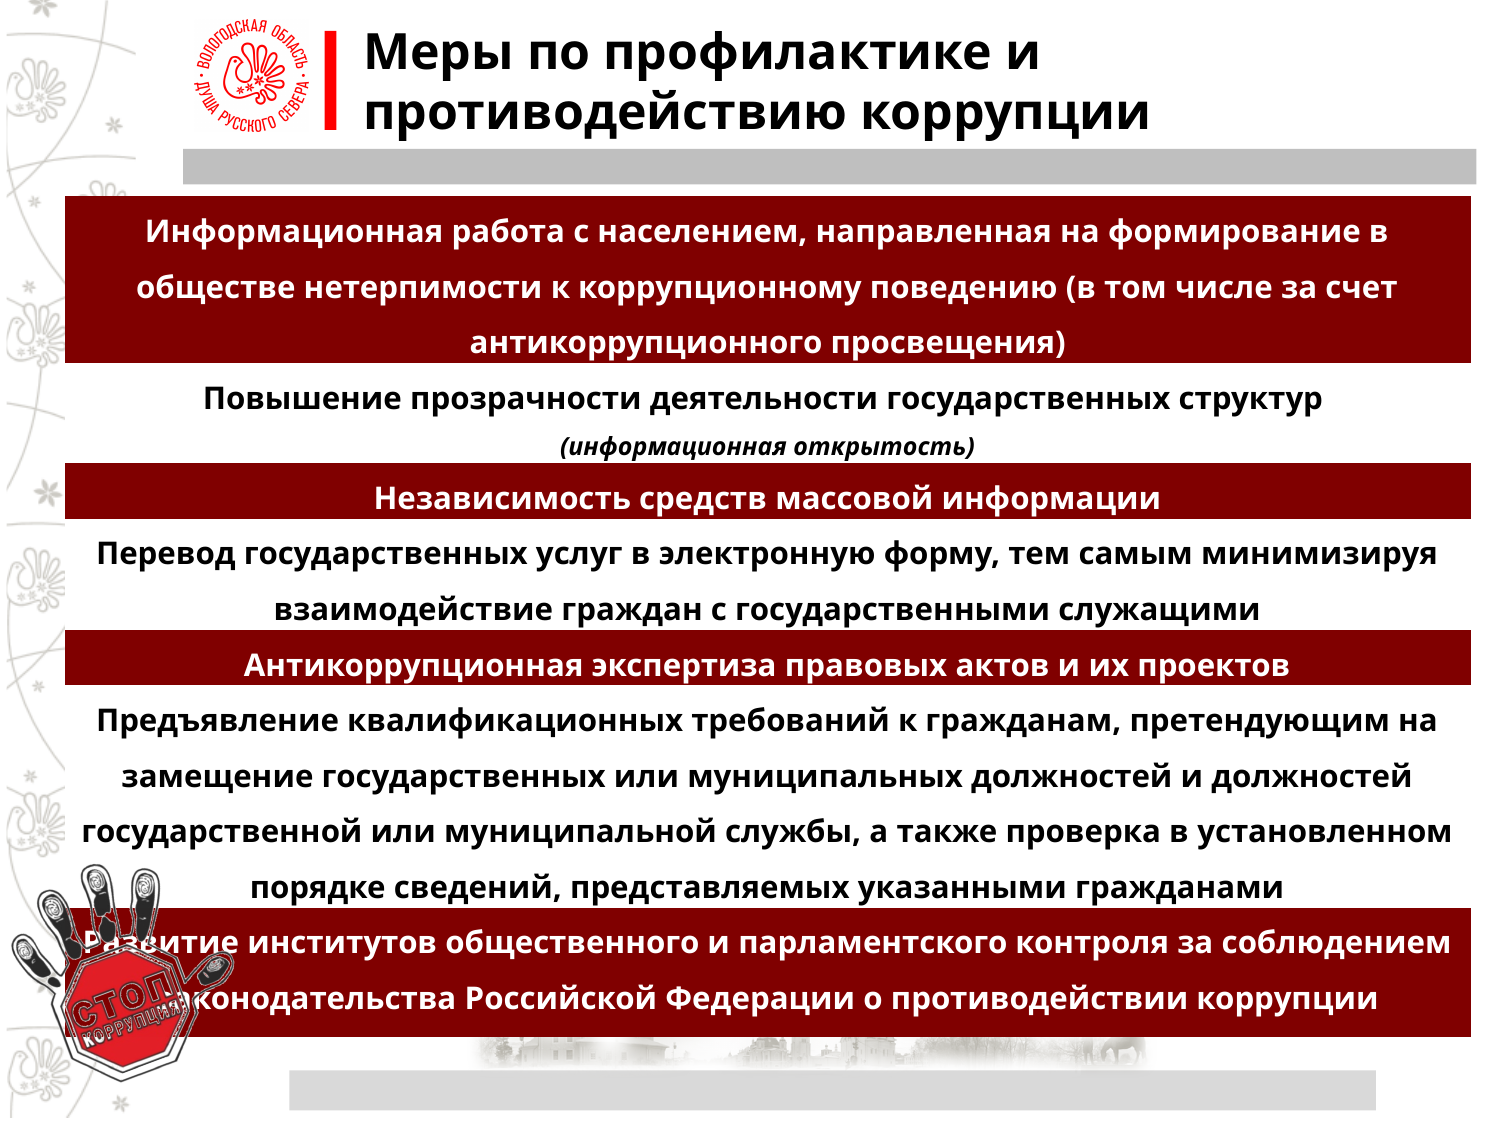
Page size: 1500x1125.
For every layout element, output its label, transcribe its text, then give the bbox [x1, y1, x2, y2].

text_box [181, 147, 1478, 186]
table_cell Развитие институтов общественного и парламентского контроля за соблюдением законодательства Российской Федерации о противодействии коррупции [281, 908, 1471, 1037]
text_box [287, 1068, 1378, 1112]
text_box Меры по профилактике и противодействию коррупции [348, 11, 1459, 138]
table_cell Предъявление квалификационных требований к гражданам, претендующим на замещение государственных или муниципальных должностей и должностей государственной или муниципальной службы, а также проверка в установленном порядке сведений, представляемых указанными гражданами [141, 685, 1471, 908]
table_cell Перевод государственных услуг в электронную форму, тем самым минимизируя взаимодействие граждан с государственными служащими [141, 519, 1471, 630]
table_cell Антикоррупционная экспертиза правовых актов и их проектов [141, 630, 1471, 685]
table_cell Повышение прозрачности деятельности государственных структур (информационная открытость) [141, 363, 1471, 463]
picture [0, 0, 305, 1124]
table_header Информационная работа с населением, направленная на формирование в обществе нетерпимости к коррупционному поведению (в том числе за счет антикоррупционного просвещения) [141, 196, 1471, 363]
picture [194, 18, 309, 132]
table_cell Независимость средств массовой информации [141, 463, 1471, 519]
text_box [323, 29, 339, 132]
picture [466, 968, 1157, 1078]
